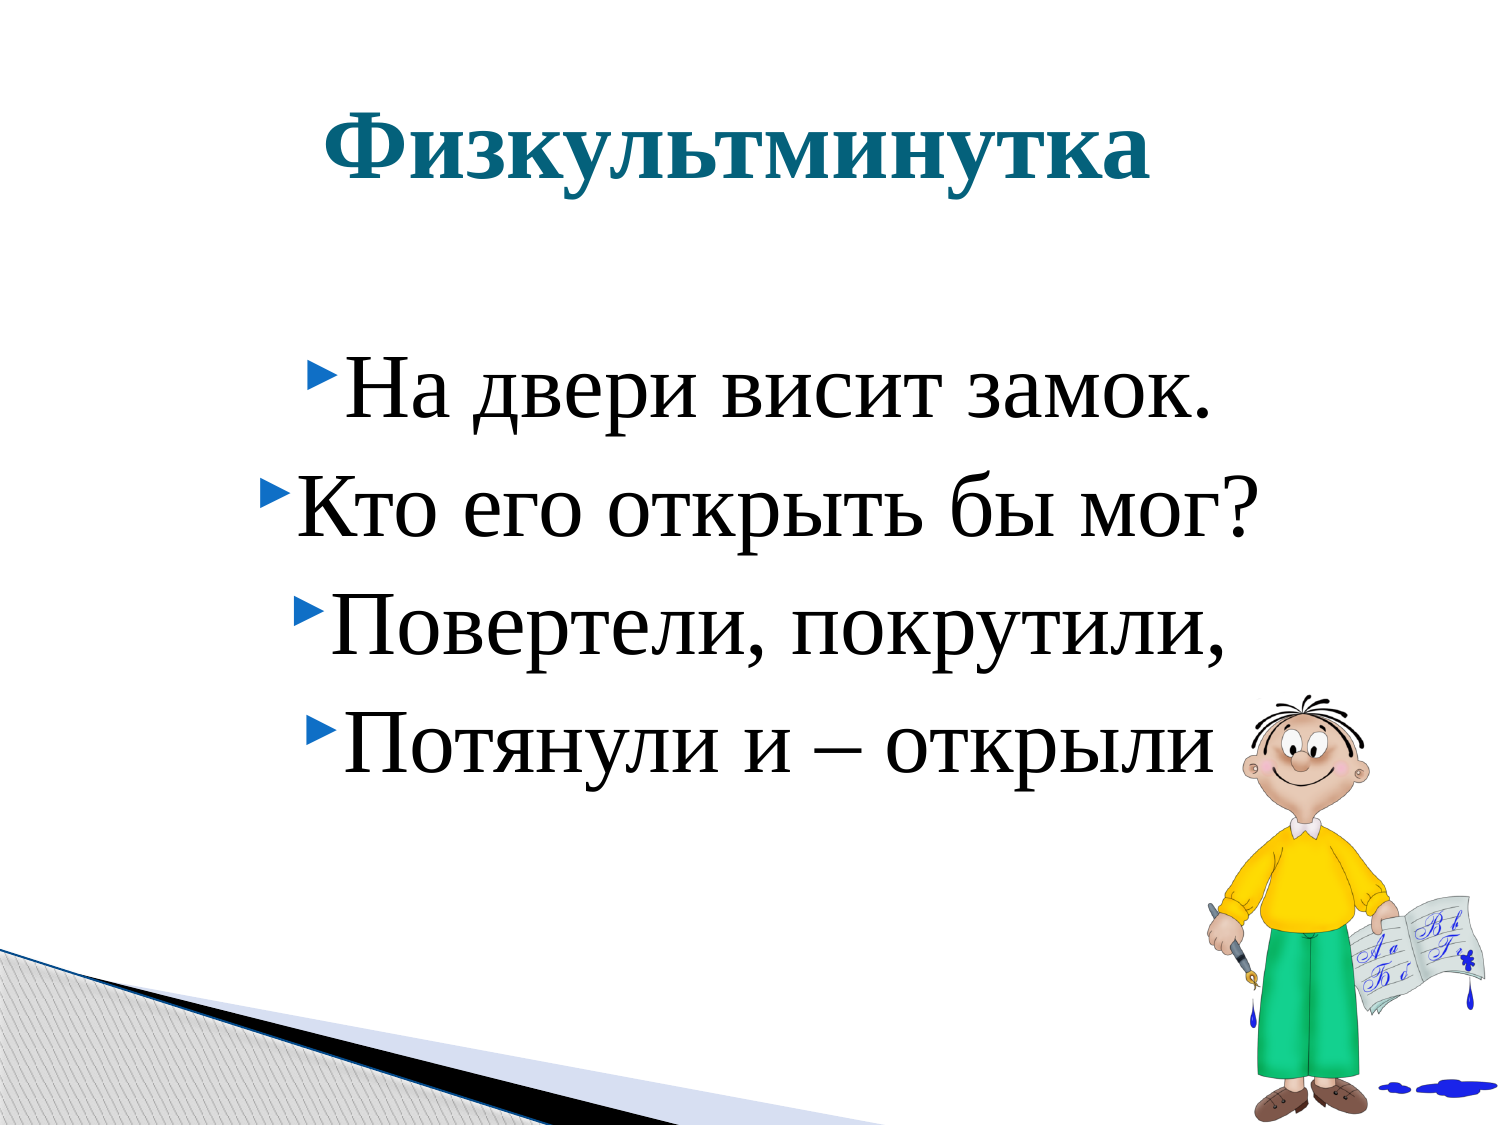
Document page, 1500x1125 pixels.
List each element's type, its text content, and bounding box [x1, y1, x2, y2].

picture [1205, 692, 1500, 1125]
title Физкультминутка [75, 45, 1425, 233]
list На двери висит замок. Кто его открыть бы мог? Повертели, покрутили, Потянули и – открыли [75, 243, 1425, 986]
